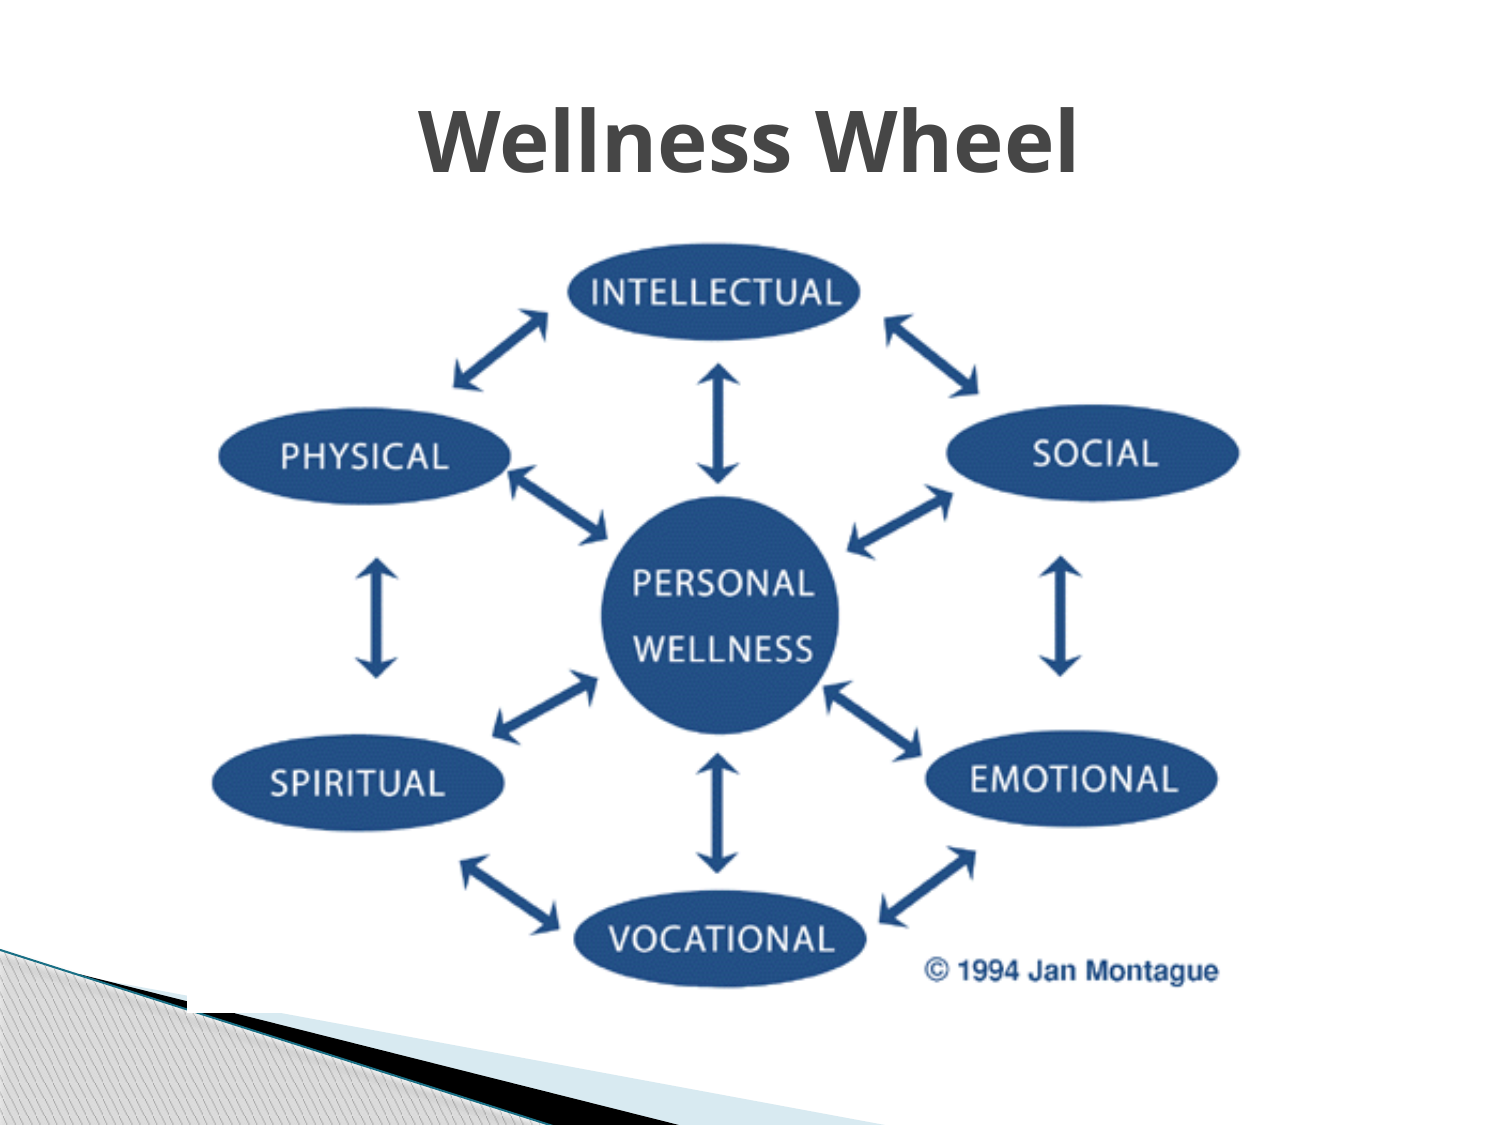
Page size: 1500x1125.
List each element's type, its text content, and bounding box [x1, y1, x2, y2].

title Wellness Wheel [75, 45, 1425, 233]
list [187, 219, 1265, 1013]
